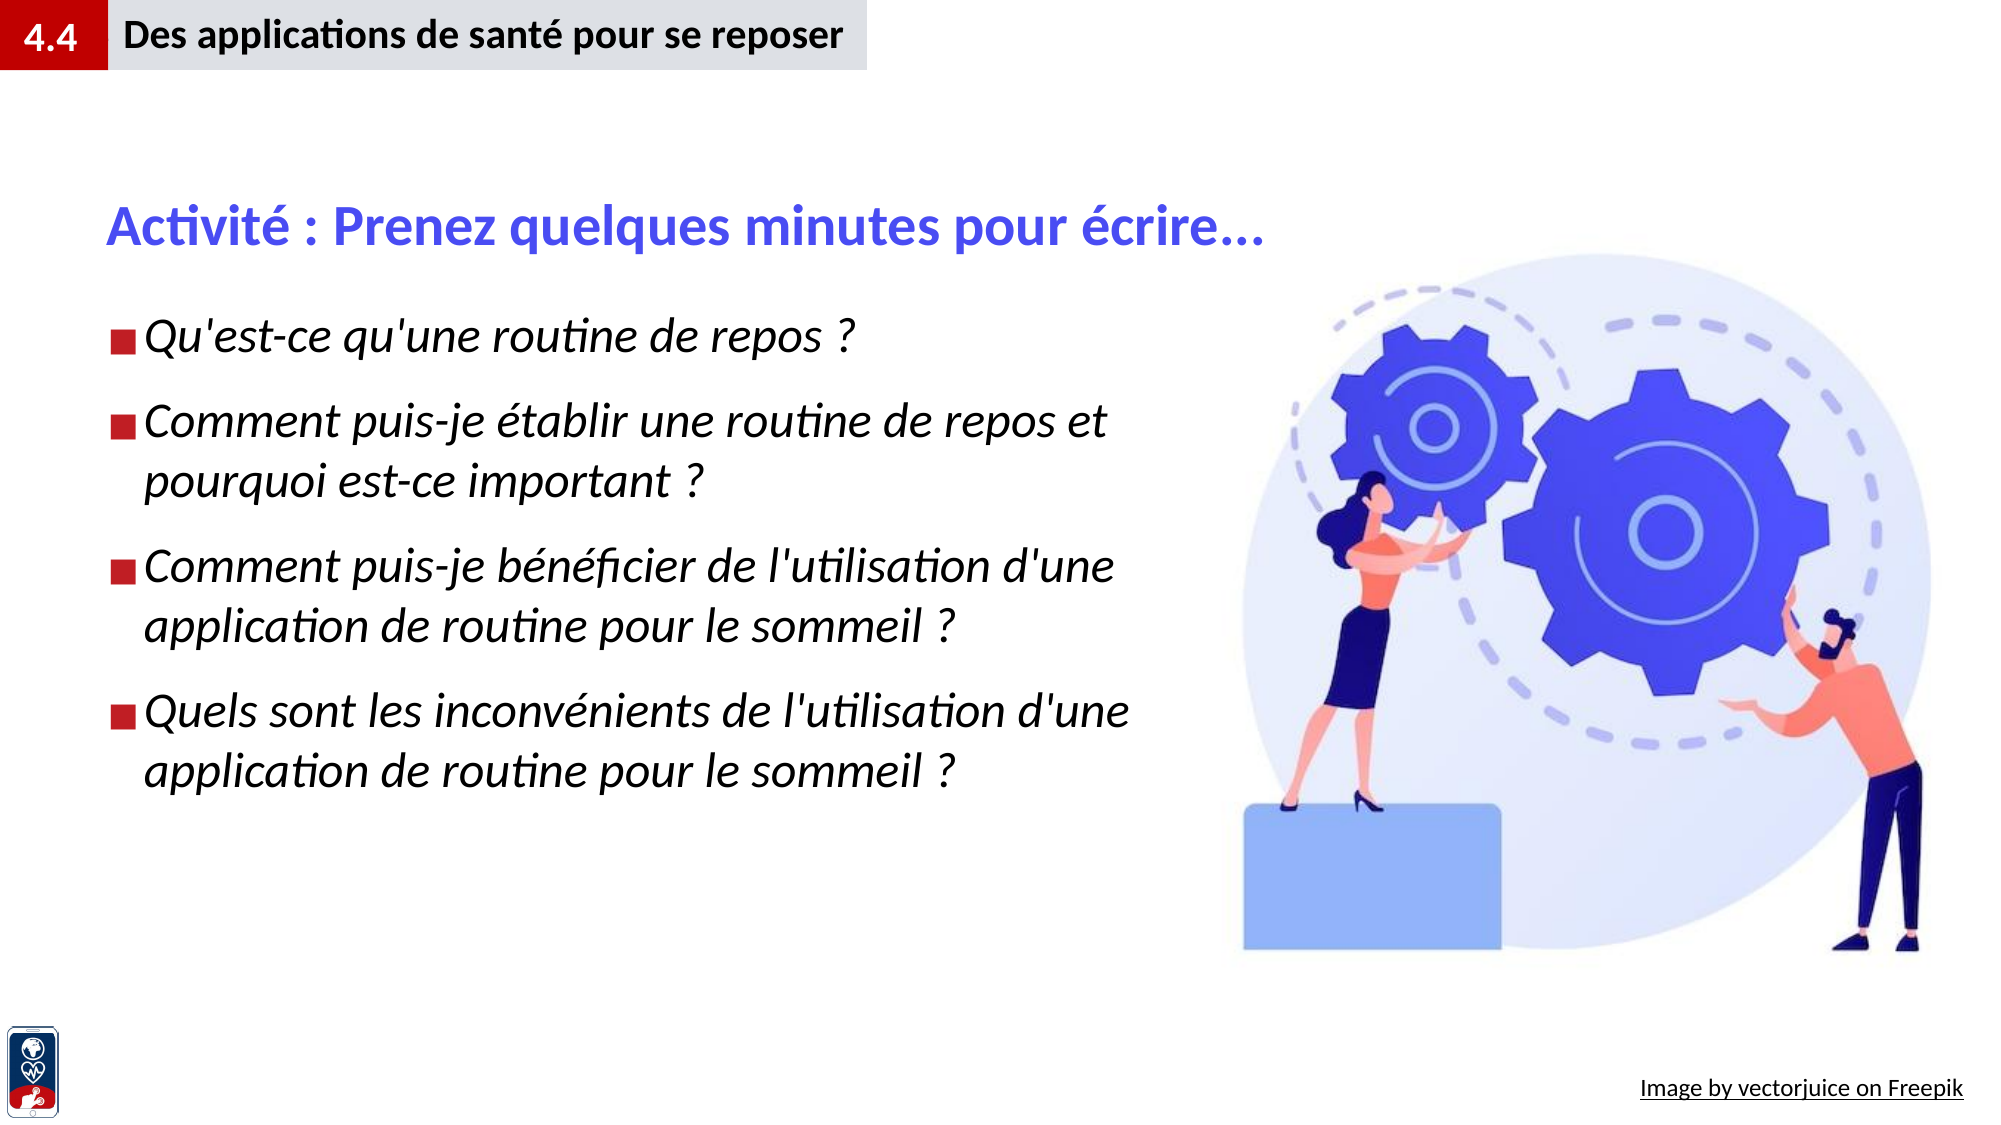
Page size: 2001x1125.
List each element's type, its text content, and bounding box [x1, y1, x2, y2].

picture [7, 1026, 59, 1118]
text_box 4.4 [9, 9, 109, 60]
text_box Des applications de santé pour se reposer [108, 0, 867, 70]
picture [1128, 140, 2000, 1065]
list Qu'est-ce qu'une routine de repos ? Comment puis-je établir une routine de repos et pourquoi est-ce important ? Comment puis-je bénéficier de l'utilisation d'une application de routine pour le sommeil ? Quels sont les inconvénients de l'utilisation d'une application de routine pour le sommeil ? [91, 295, 1209, 1094]
title Activité : Prenez quelques minutes pour écrire... [91, 177, 1123, 277]
text_box Image by vectorjuice on Freepik [1448, 1073, 1979, 1110]
text_box [0, 0, 109, 71]
